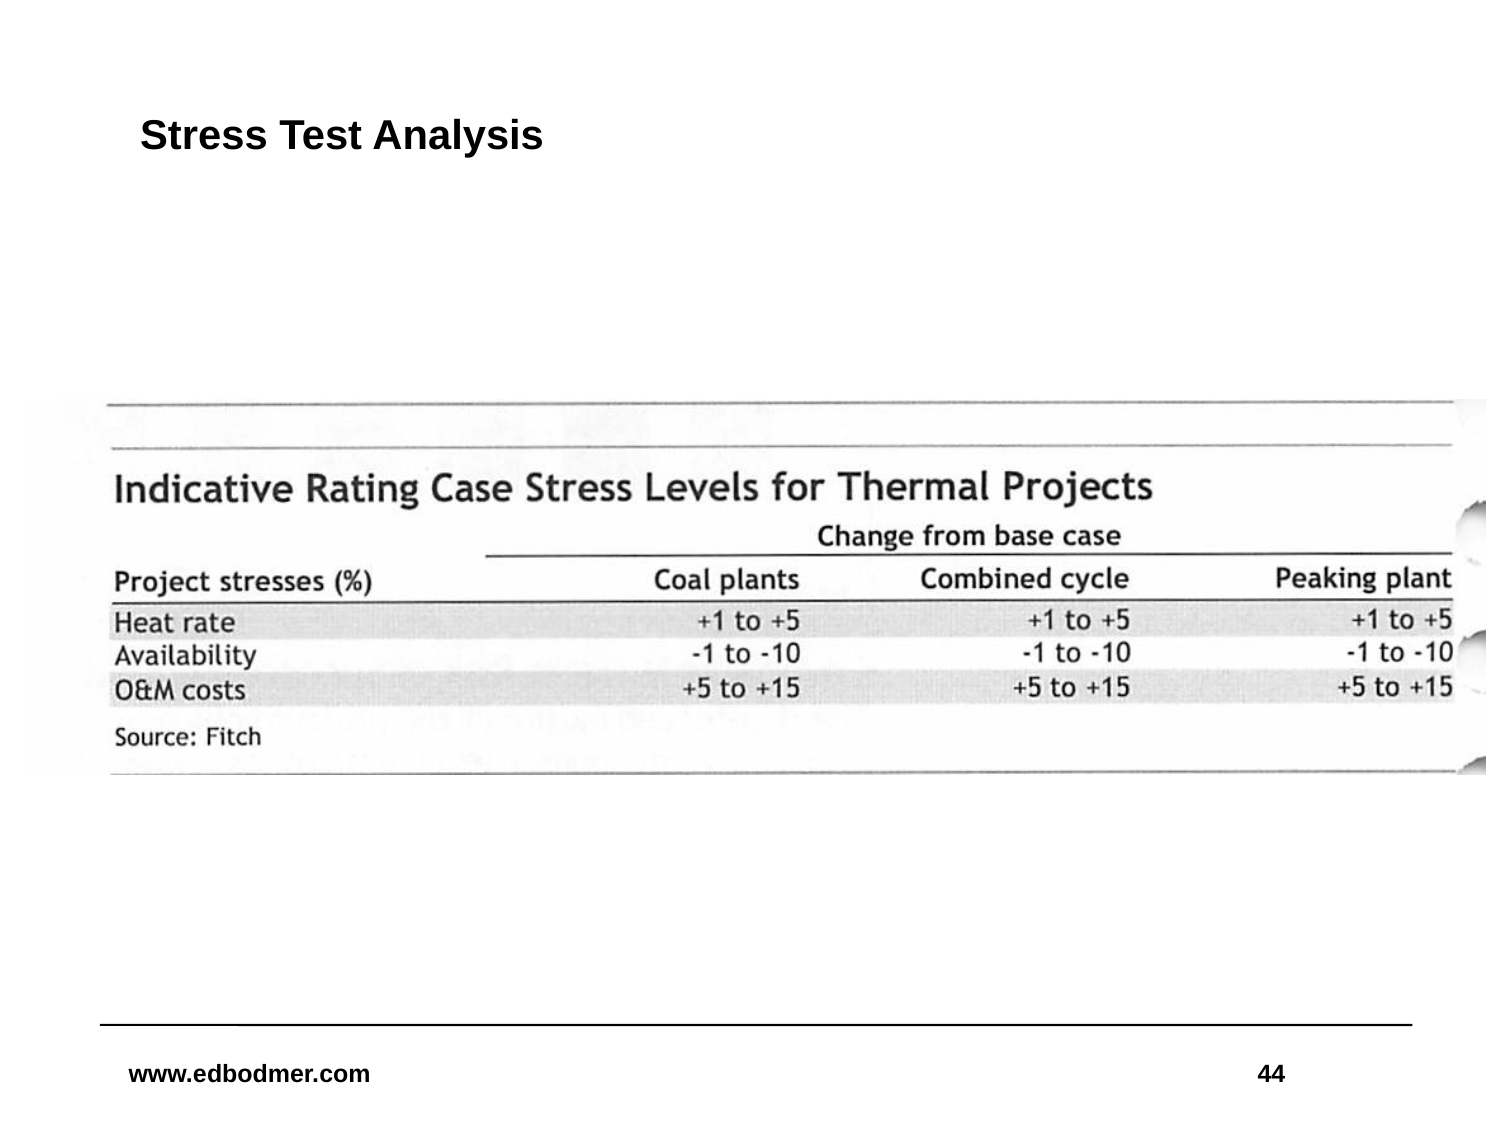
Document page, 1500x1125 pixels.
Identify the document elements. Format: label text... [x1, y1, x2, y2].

title Stress Test Analysis [125, 99, 1288, 225]
picture [24, 399, 1487, 776]
